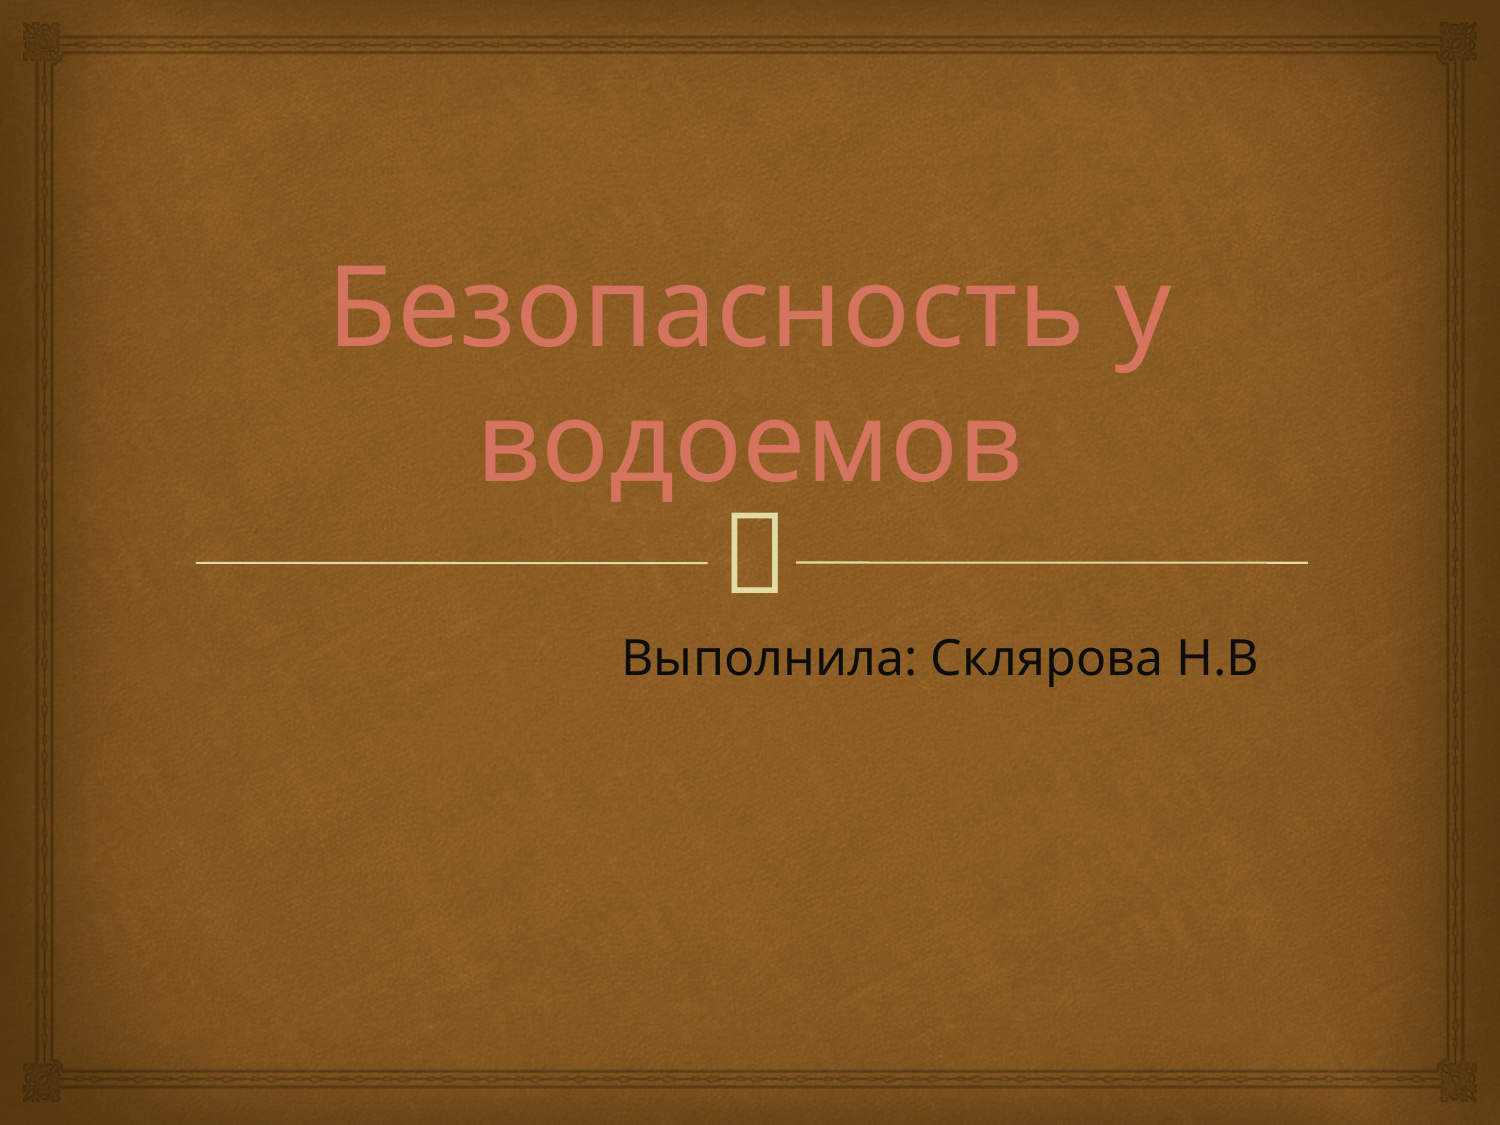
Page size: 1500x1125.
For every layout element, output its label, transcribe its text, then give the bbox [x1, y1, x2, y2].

picture [0, 0, 1500, 1125]
title Безопасность у водоемов [194, 227, 1306, 512]
subtitle Выполнила: Склярова Н.В [225, 618, 1275, 906]
